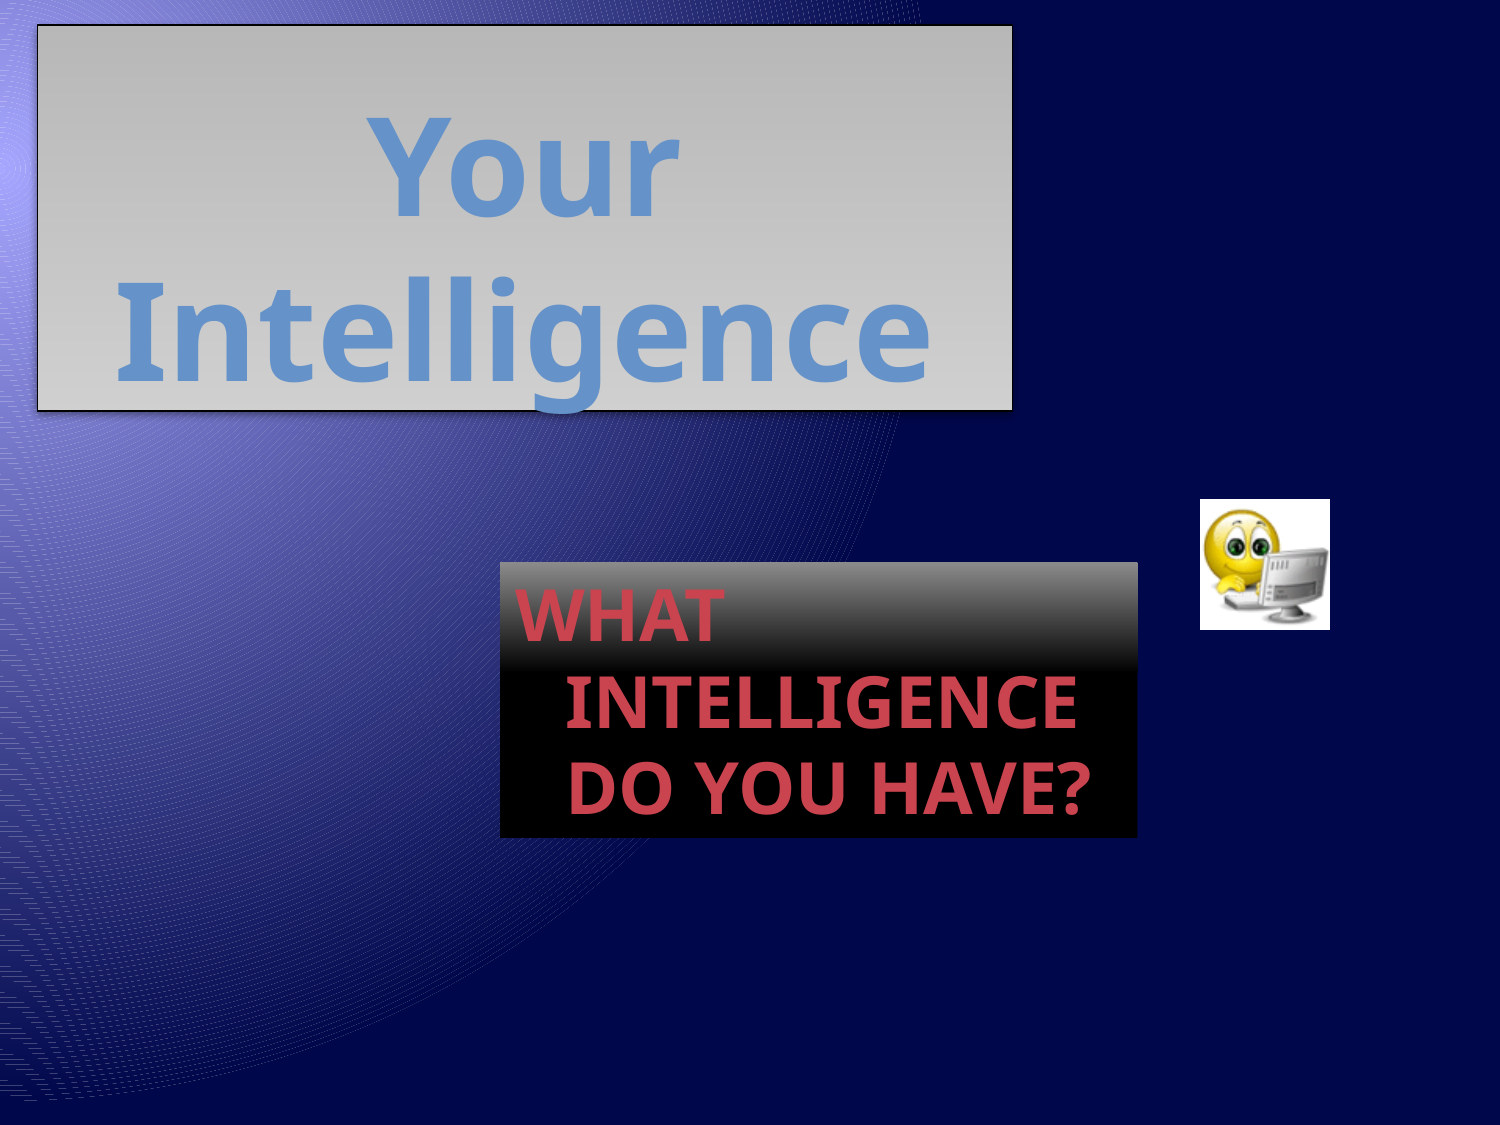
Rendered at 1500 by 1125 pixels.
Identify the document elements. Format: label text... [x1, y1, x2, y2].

title Your Intelligence [37, 24, 1013, 412]
list What intelligence do you have? [500, 562, 1138, 838]
picture [1199, 499, 1330, 630]
